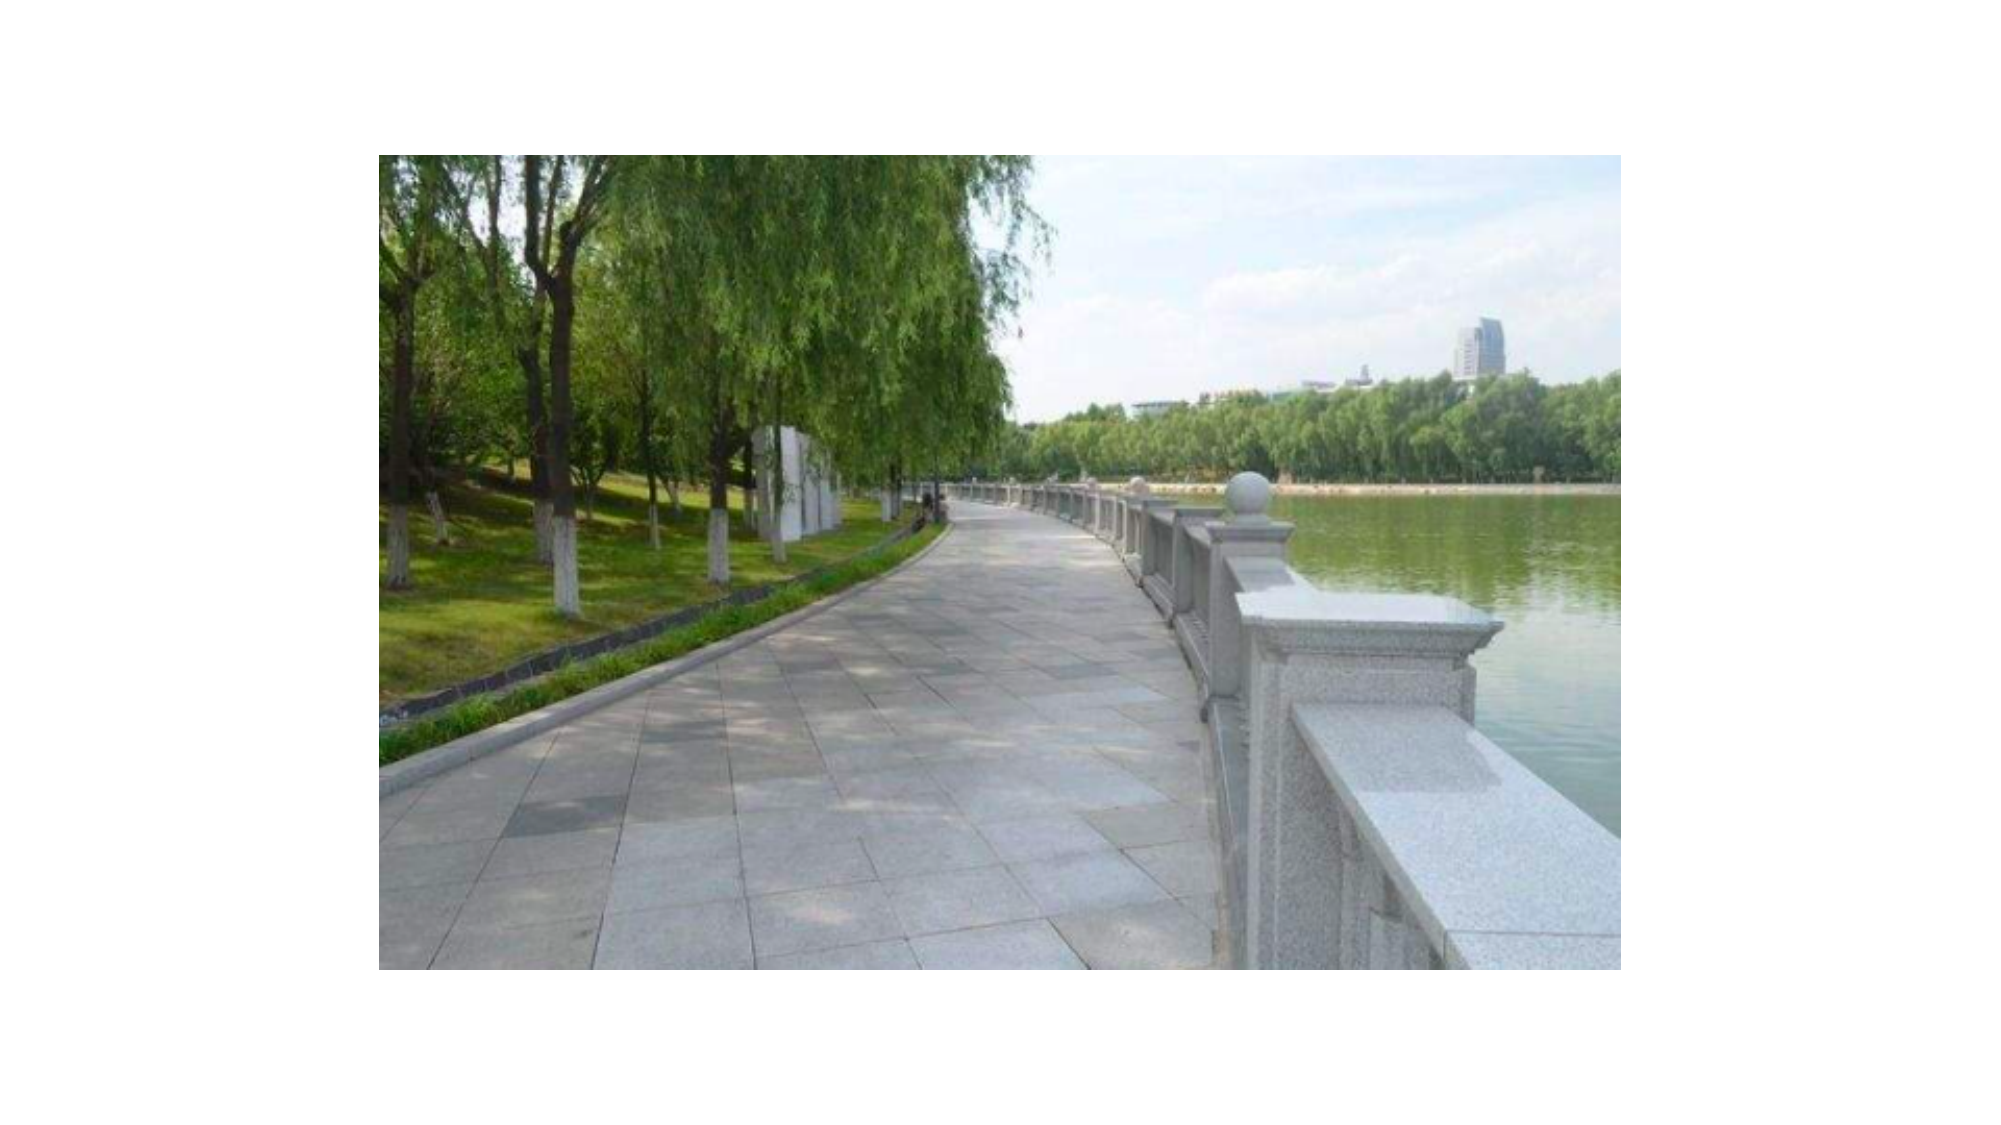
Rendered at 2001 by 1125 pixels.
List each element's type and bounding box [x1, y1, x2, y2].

picture [379, 155, 1621, 970]
